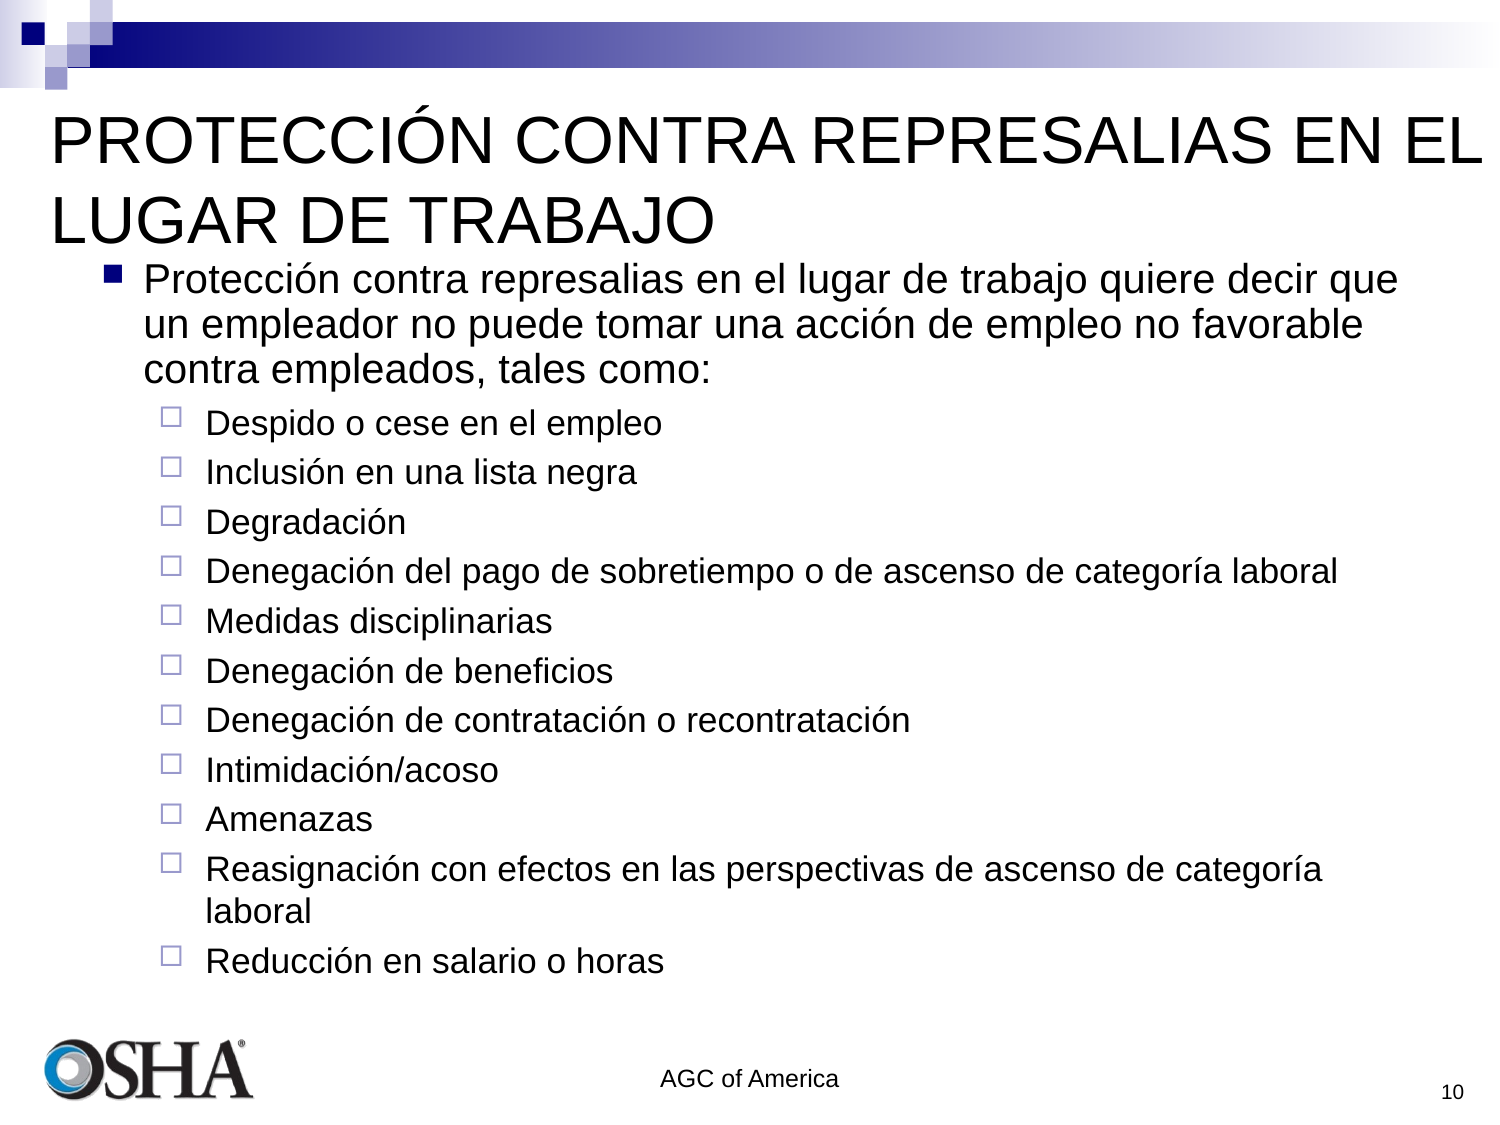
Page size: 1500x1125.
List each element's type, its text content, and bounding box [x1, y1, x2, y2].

list Protección contra represalias en el lugar de trabajo quiere decir que un empleador no puede tomar una acción de empleo no favorable contra empleados, tales como: Despido o cese en el empleo Inclusión en una lista negra Degradación Denegación del pago de sobretiempo o de ascenso de categoría laboral Medidas disciplinarias Denegación de beneficios Denegación de contratación o recontratación Intimidación/acoso Amenazas Reasignación con efectos en las perspectivas de ascenso de categoría laboral Reducción en salario o horas [68, 249, 1419, 993]
footer AGC of America [512, 1025, 988, 1100]
title PROTECCIÓN CONTRA REPRESALIAS EN EL LUGAR DE TRABAJO [35, 83, 1500, 272]
text_box 10 [1418, 1051, 1479, 1112]
picture [29, 1029, 268, 1102]
